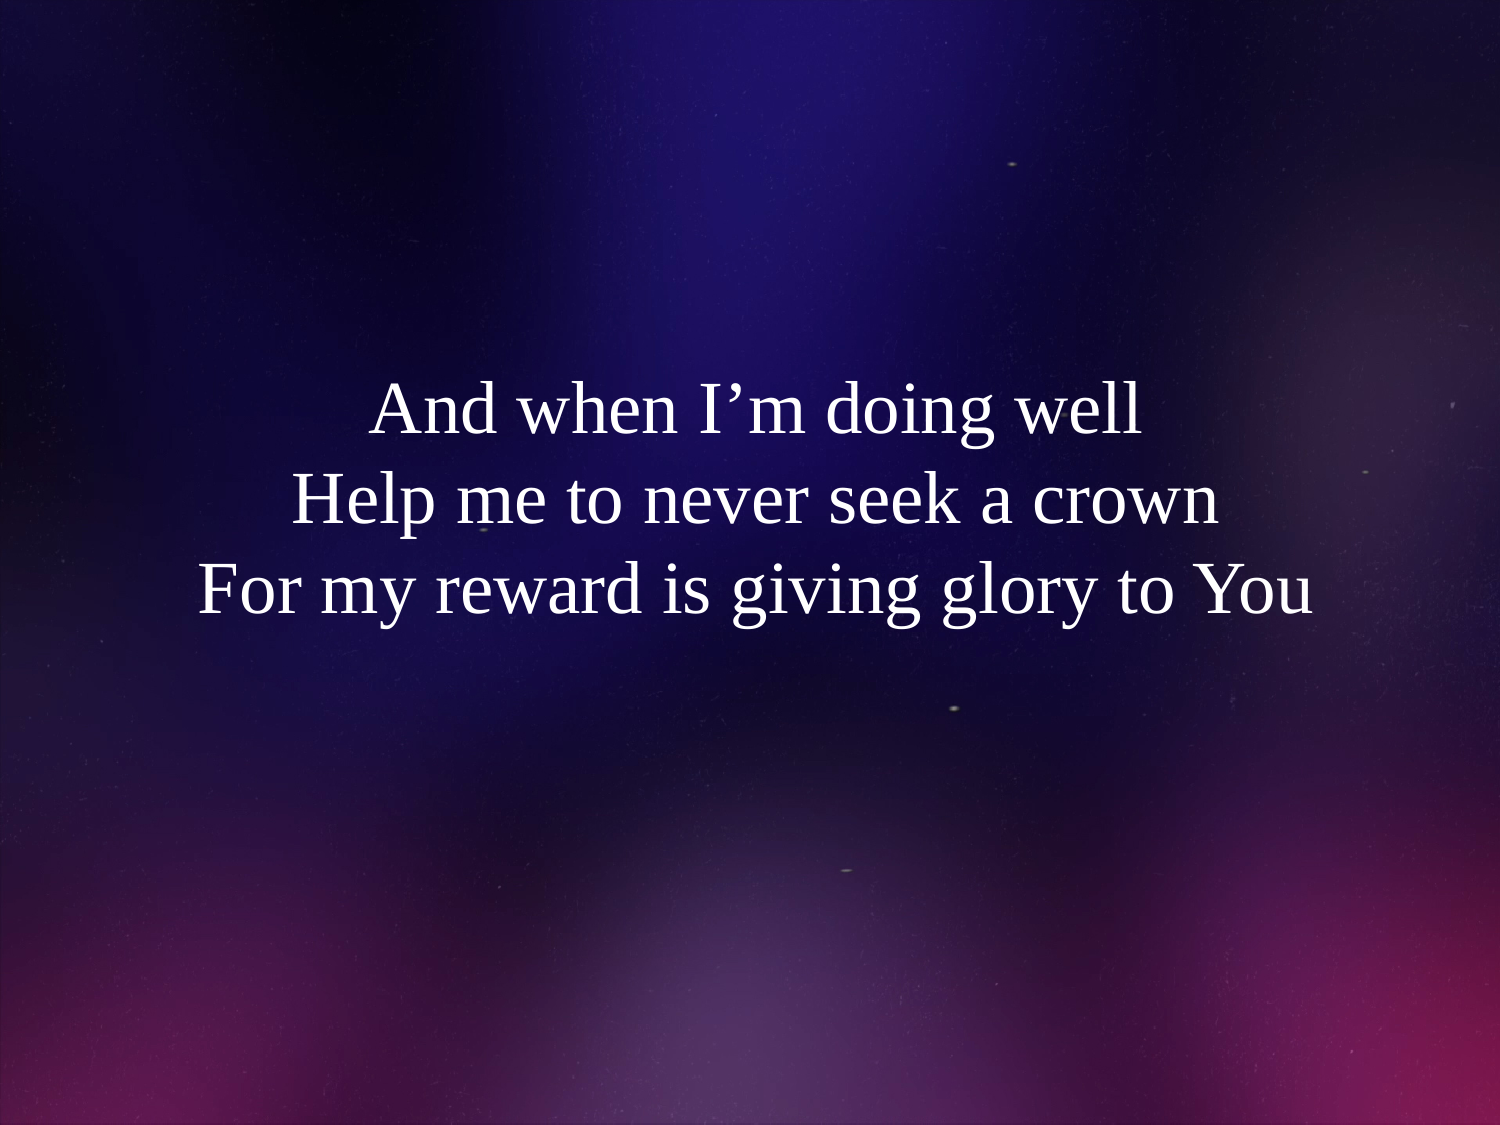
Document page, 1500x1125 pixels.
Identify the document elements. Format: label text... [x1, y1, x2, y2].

title And when I’m doing well Help me to never seek a crown For my reward is giving glory to You [24, 399, 1488, 588]
picture [0, 0, 1500, 1125]
